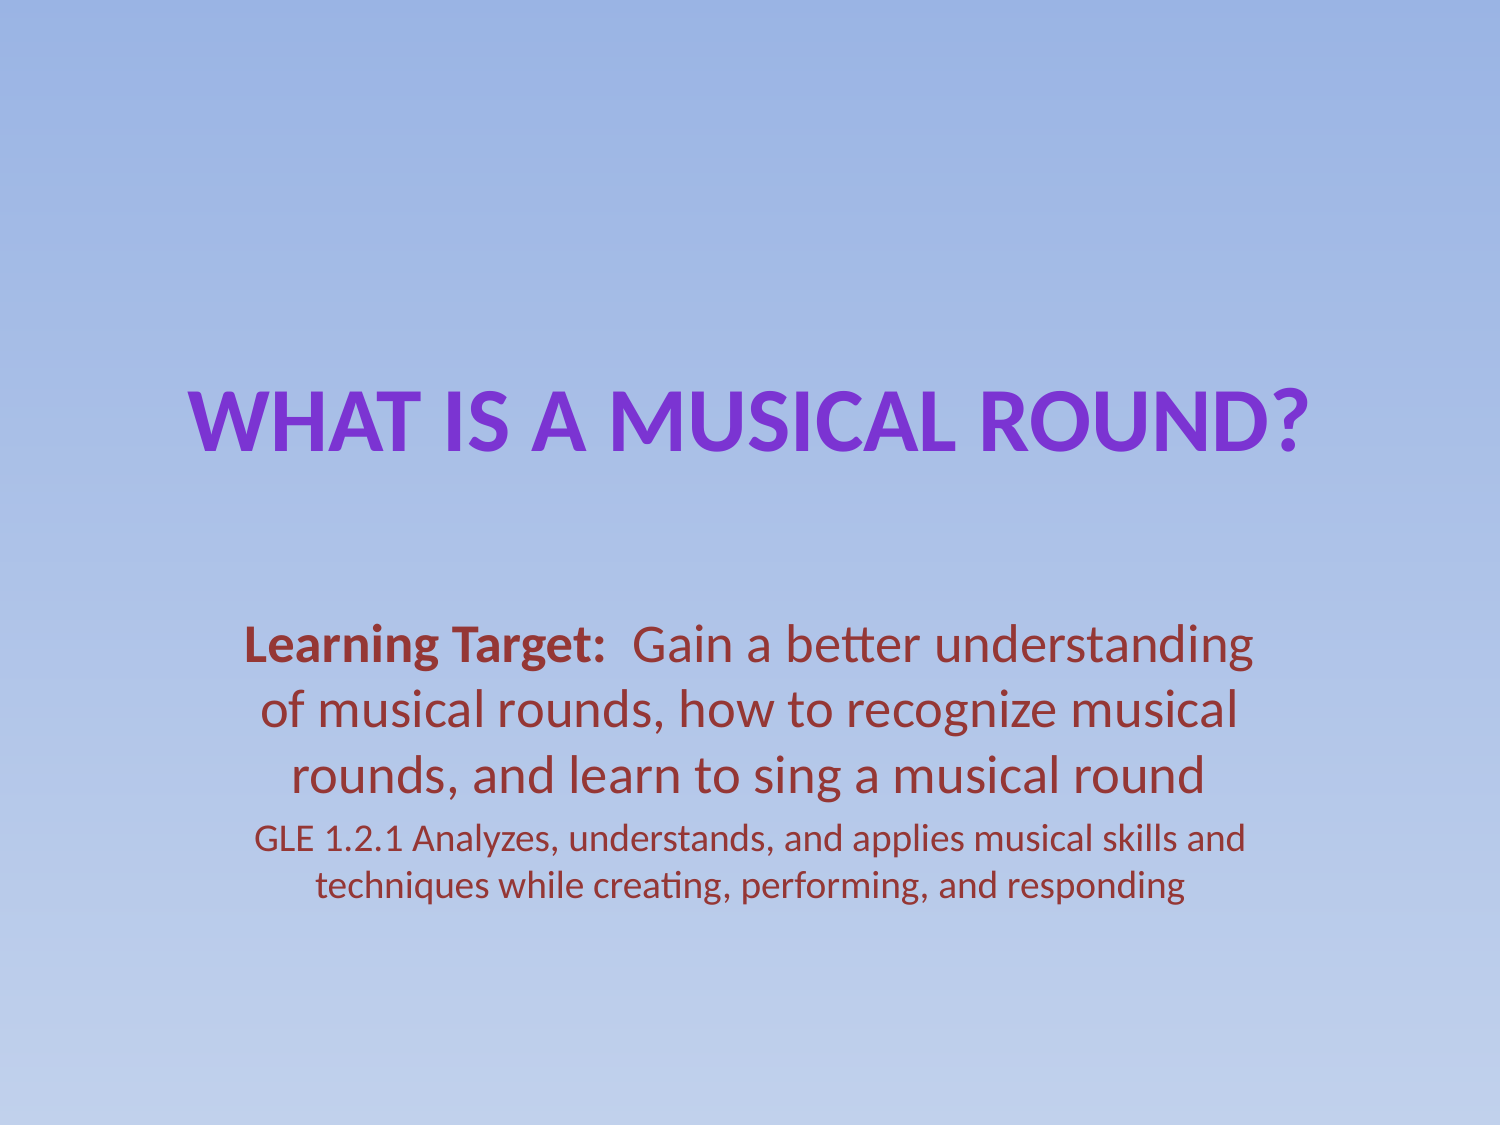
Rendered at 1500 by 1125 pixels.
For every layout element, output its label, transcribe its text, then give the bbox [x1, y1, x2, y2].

title What is a Musical Round? [112, 349, 1388, 591]
subtitle Learning Target: Gain a better understanding of musical rounds, how to recognize musical rounds, and learn to sing a musical round GLE 1.2.1 Analyzes, understands, and applies musical skills and techniques while creating, performing, and responding [225, 600, 1275, 925]
